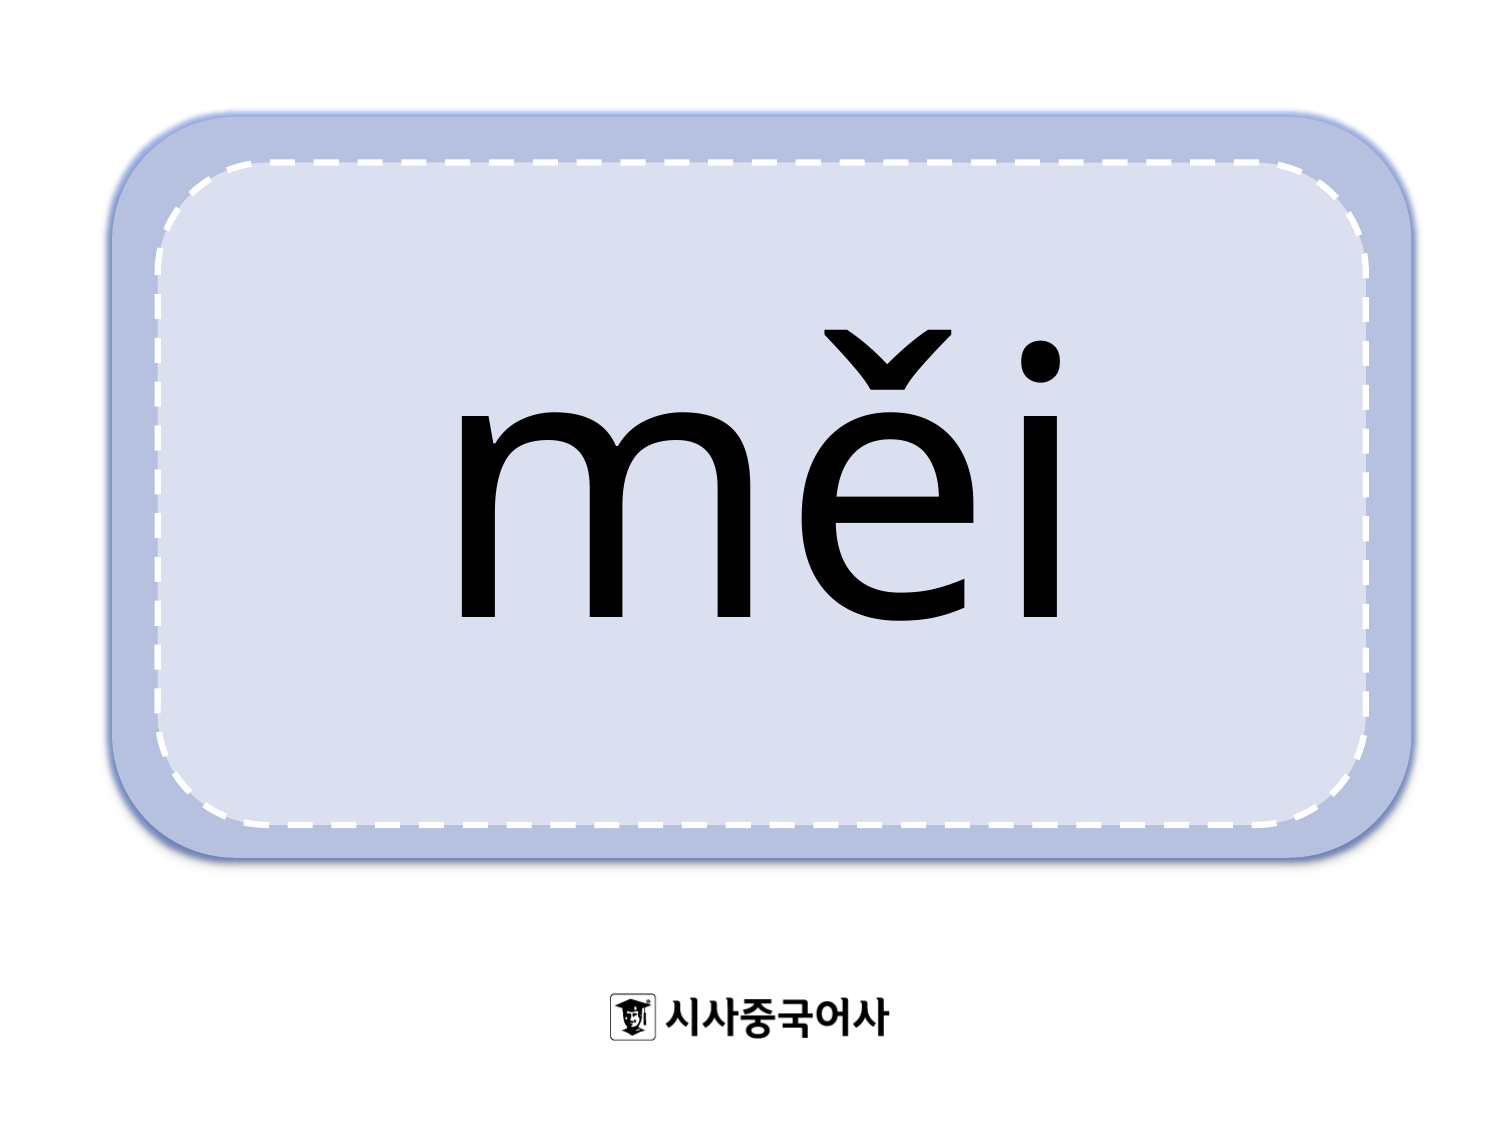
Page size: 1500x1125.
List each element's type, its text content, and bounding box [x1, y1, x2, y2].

text_box měi [156, 136, 1365, 799]
picture [602, 987, 898, 1047]
